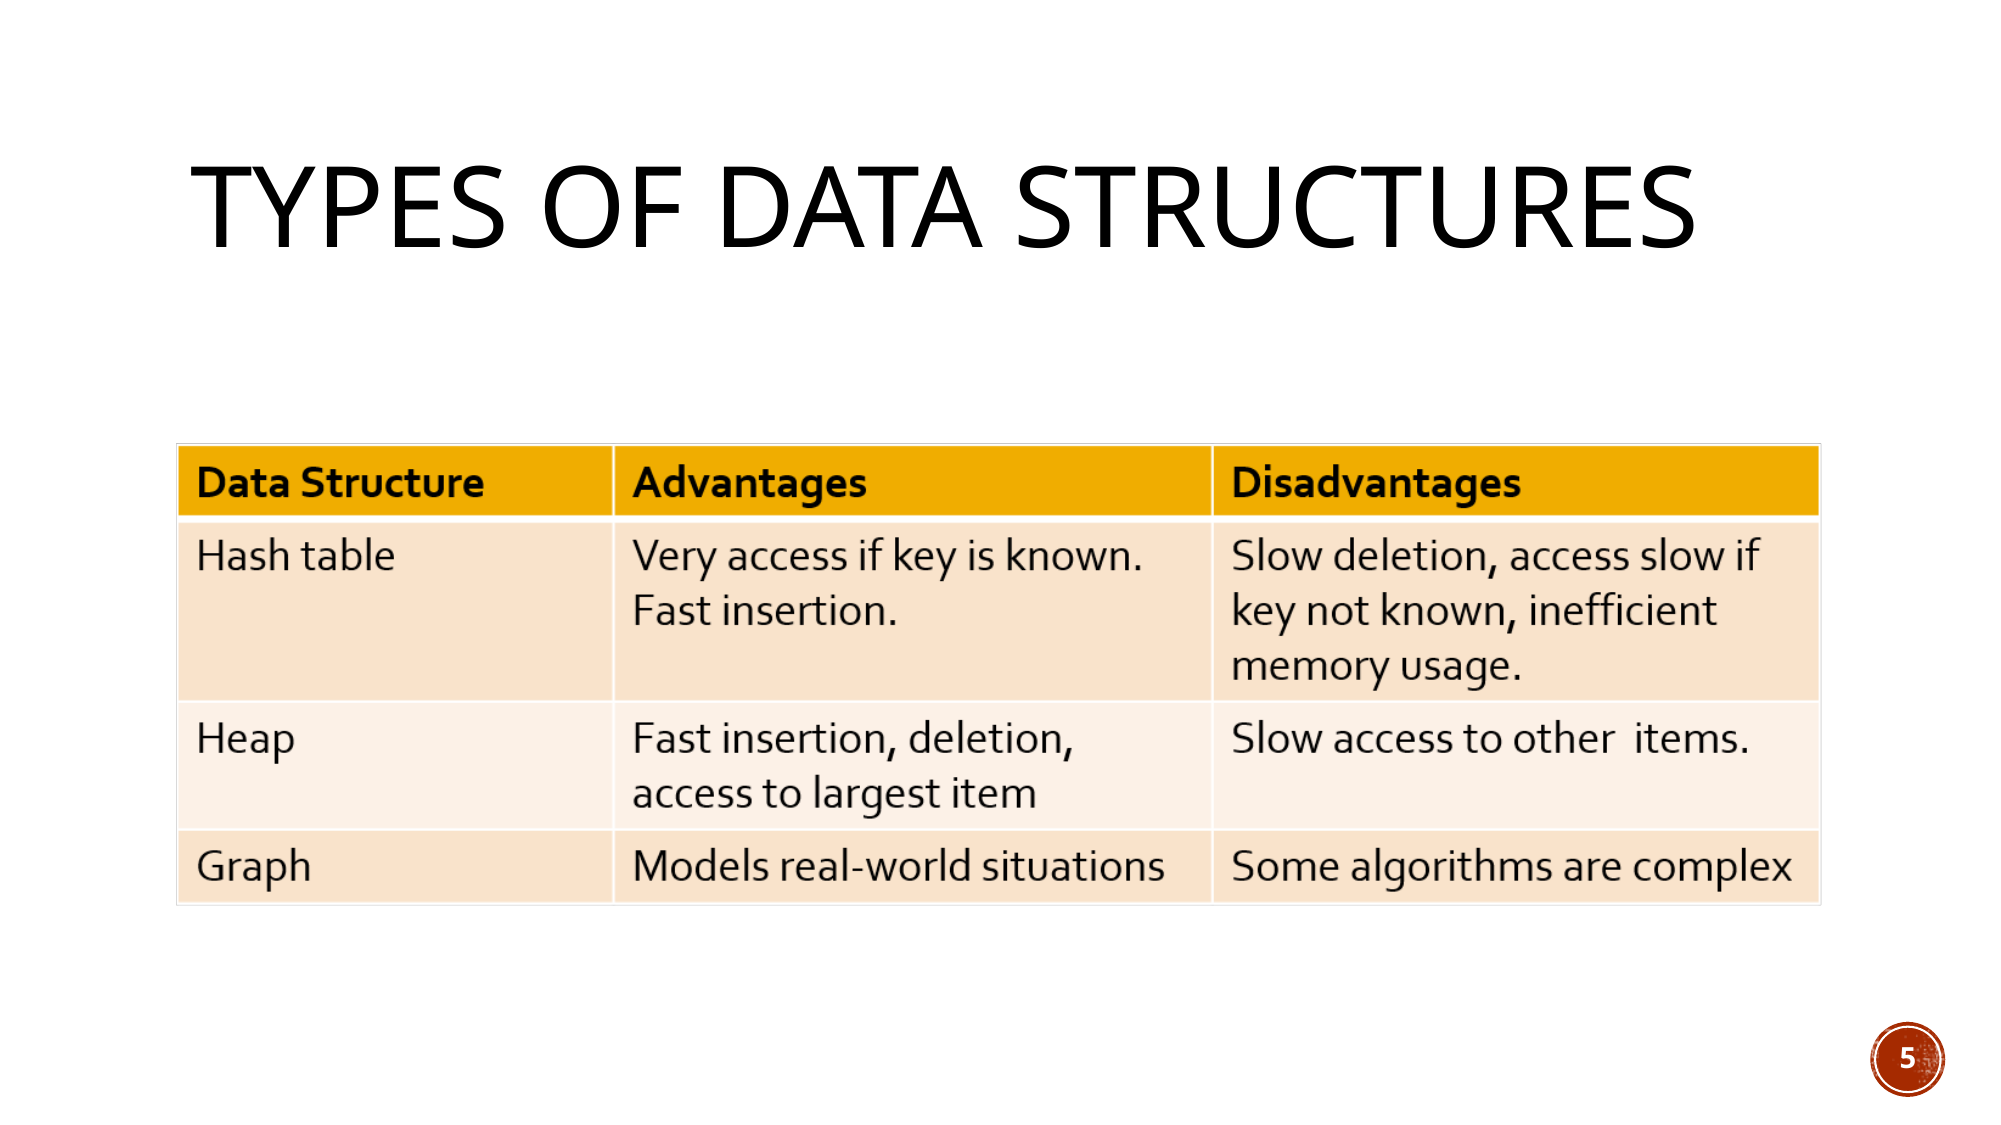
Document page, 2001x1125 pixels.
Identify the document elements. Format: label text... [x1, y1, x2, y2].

title Types of data structures [175, 79, 1826, 344]
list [176, 441, 1826, 919]
slide_number 5 [1855, 1028, 1961, 1089]
